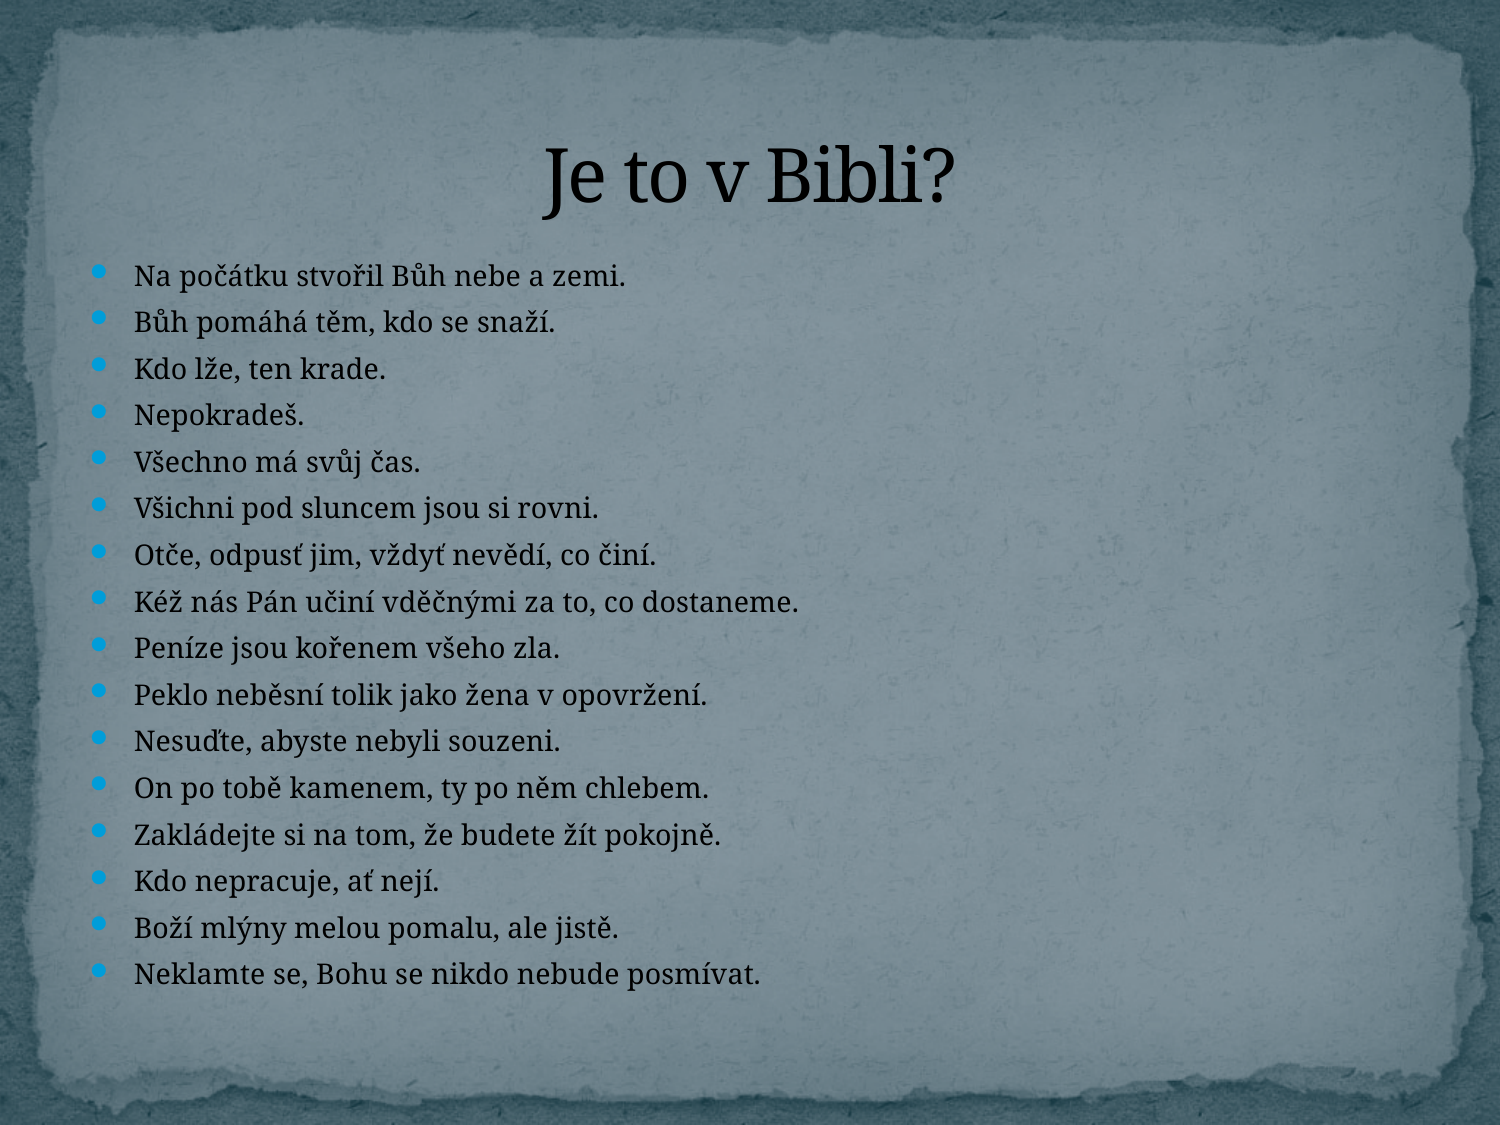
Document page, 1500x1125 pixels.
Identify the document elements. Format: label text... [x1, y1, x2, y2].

title Je to v Bibli? [74, 24, 1425, 225]
list Na počátku stvořil Bůh nebe a zemi. Bůh pomáhá těm, kdo se snaží. Kdo lže, ten krade. Nepokradeš. Všechno má svůj čas. Všichni pod sluncem jsou si rovni. Otče, odpusť jim, vždyť nevědí, co činí. Kéž nás Pán učiní vděčnými za to, co dostaneme. Peníze jsou kořenem všeho zla. Peklo neběsní tolik jako žena v opovržení. Nesuďte, abyste nebyli souzeni. On po tobě kamenem, ty po něm chlebem. Zakládejte si na tom, že budete žít pokojně. Kdo nepracuje, ať nejí. Boží mlýny melou pomalu, ale jistě. Neklamte se, Bohu se nikdo nebude posmívat. [75, 249, 1425, 1000]
